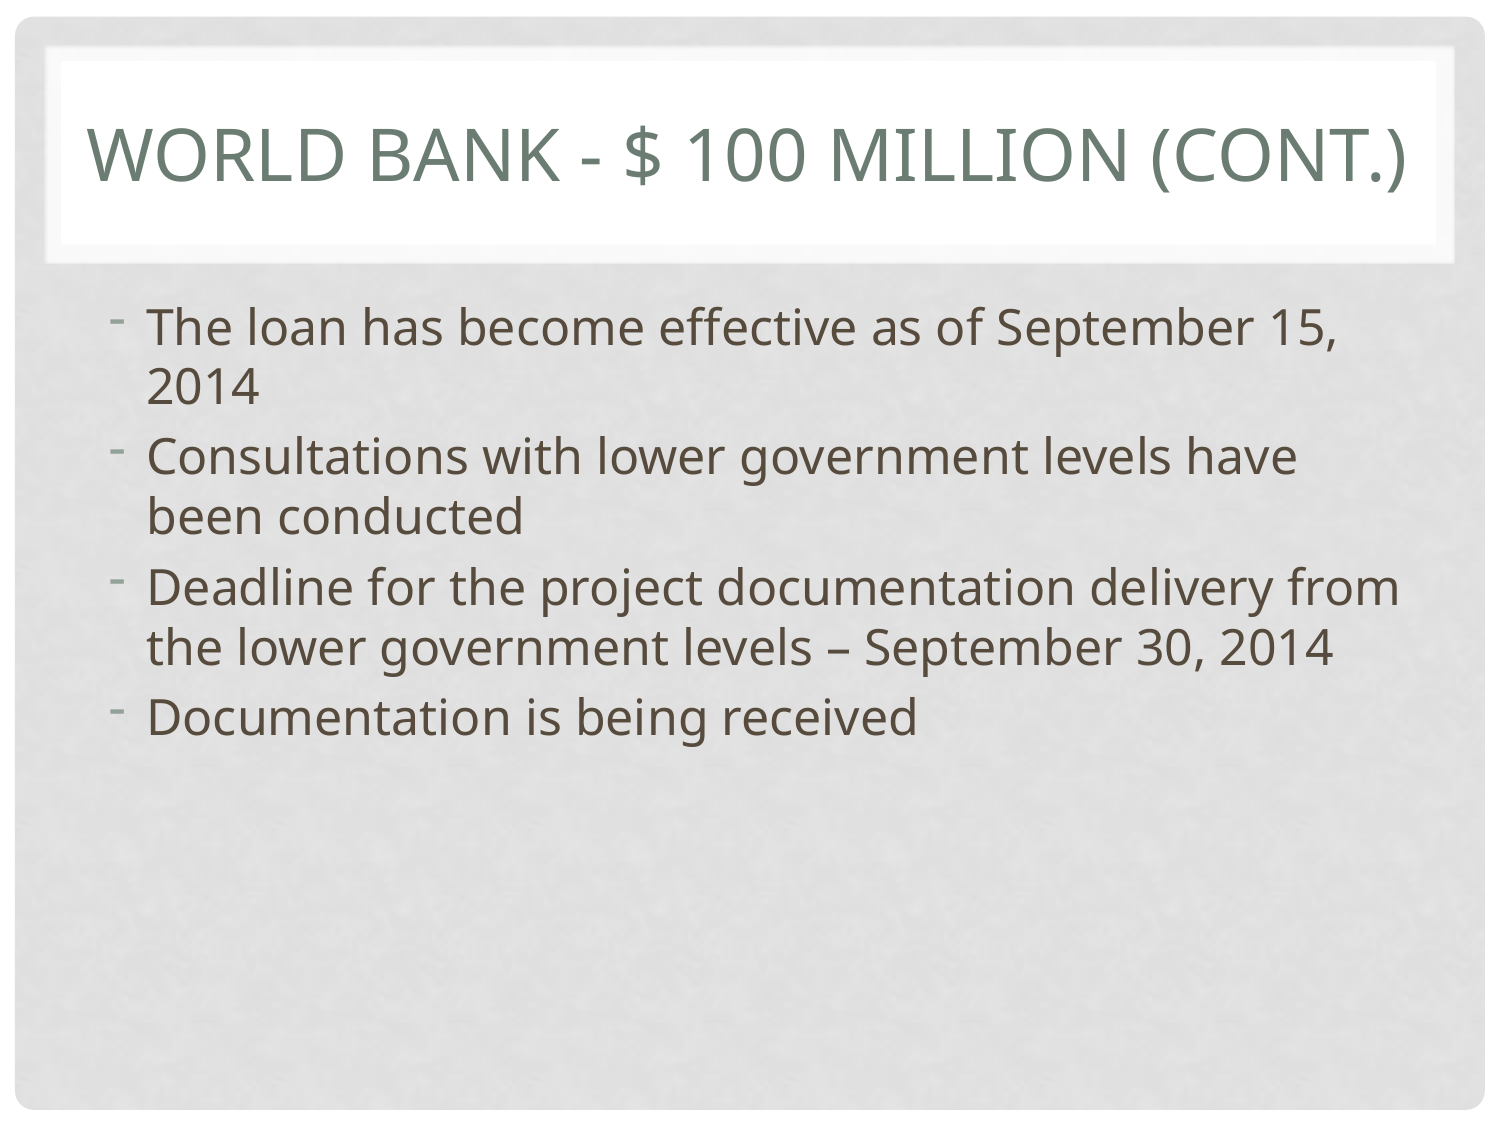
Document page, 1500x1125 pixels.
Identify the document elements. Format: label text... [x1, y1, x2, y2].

list The loan has become effective as of September 15, 2014 Consultations with lower government levels have been conducted Deadline for the project documentation delivery from the lower government levels – September 30, 2014 Documentation is being received [75, 287, 1425, 1005]
title World bank - $ 100 million (cont.) [69, 66, 1425, 238]
